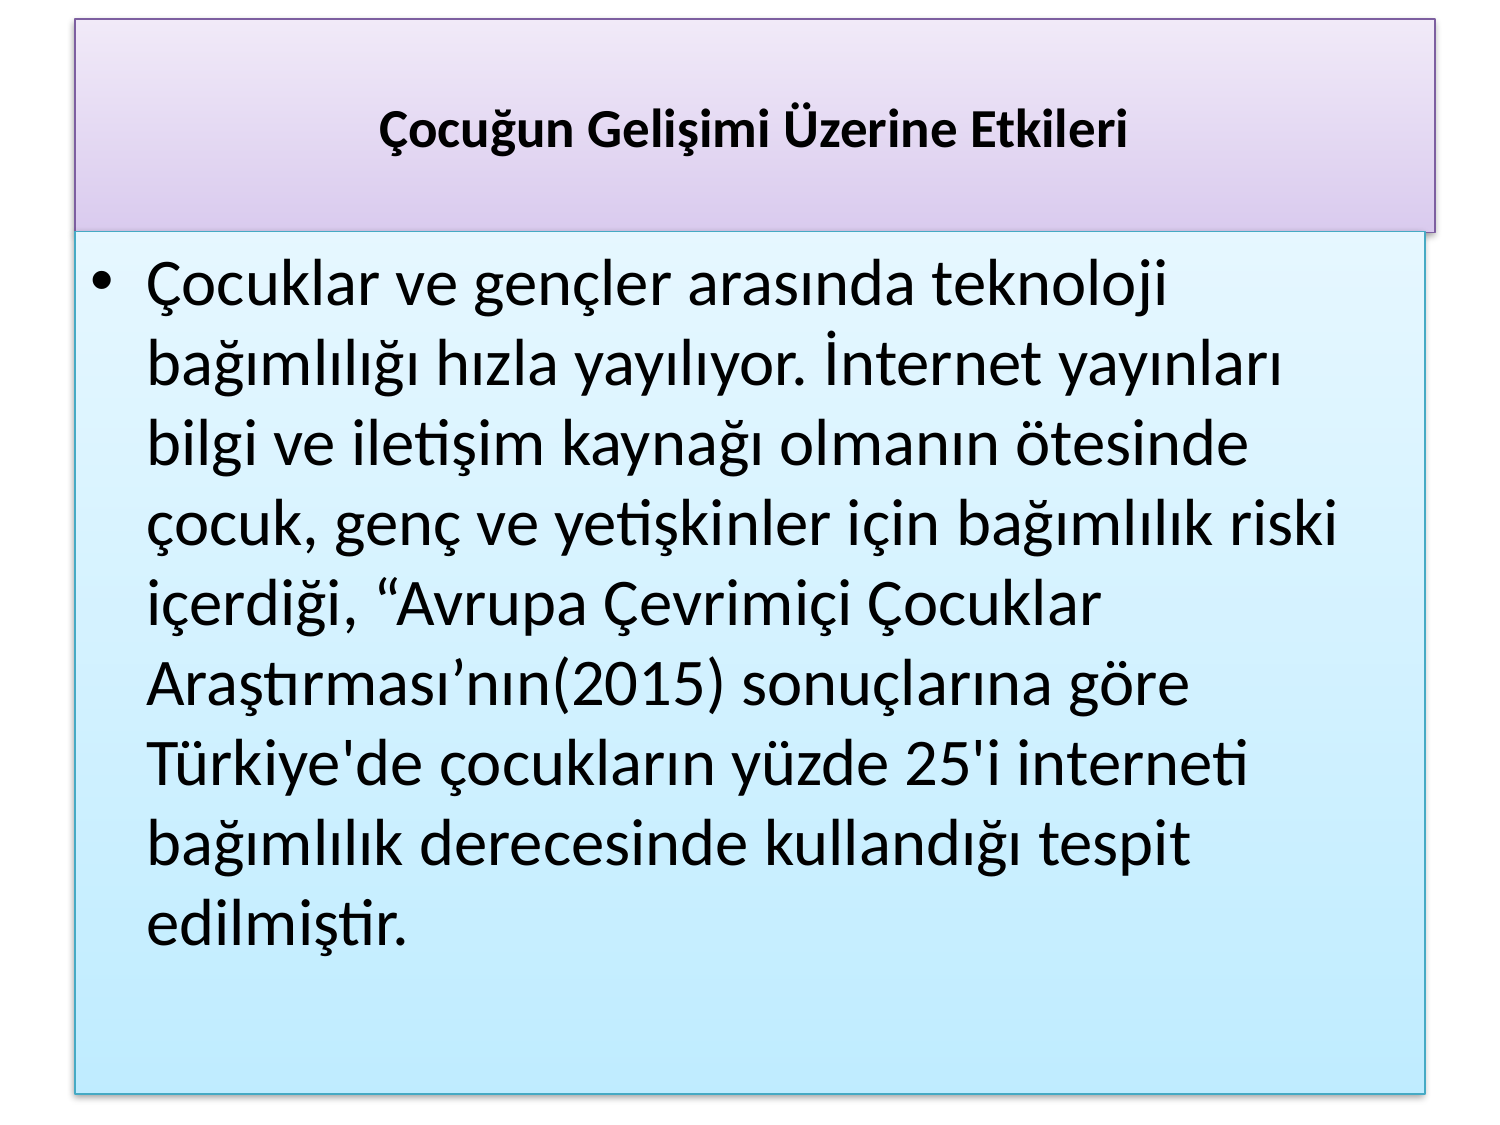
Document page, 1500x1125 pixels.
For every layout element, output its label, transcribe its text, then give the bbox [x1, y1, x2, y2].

title Çocuğun Gelişimi Üzerine Etkileri [74, 18, 1436, 233]
list Çocuklar ve gençler arasında teknoloji bağımlılığı hızla yayılıyor. İnternet yayınları bilgi ve iletişim kaynağı olmanın ötesinde çocuk, genç ve yetişkinler için bağımlılık riski içerdiği, “Avrupa Çevrimiçi Çocuklar Araştırması’nın(2015) sonuçlarına göre Türkiye'de çocukların yüzde 25'i interneti bağımlılık derecesinde kullandığı tespit edilmiştir. [74, 231, 1426, 1095]
